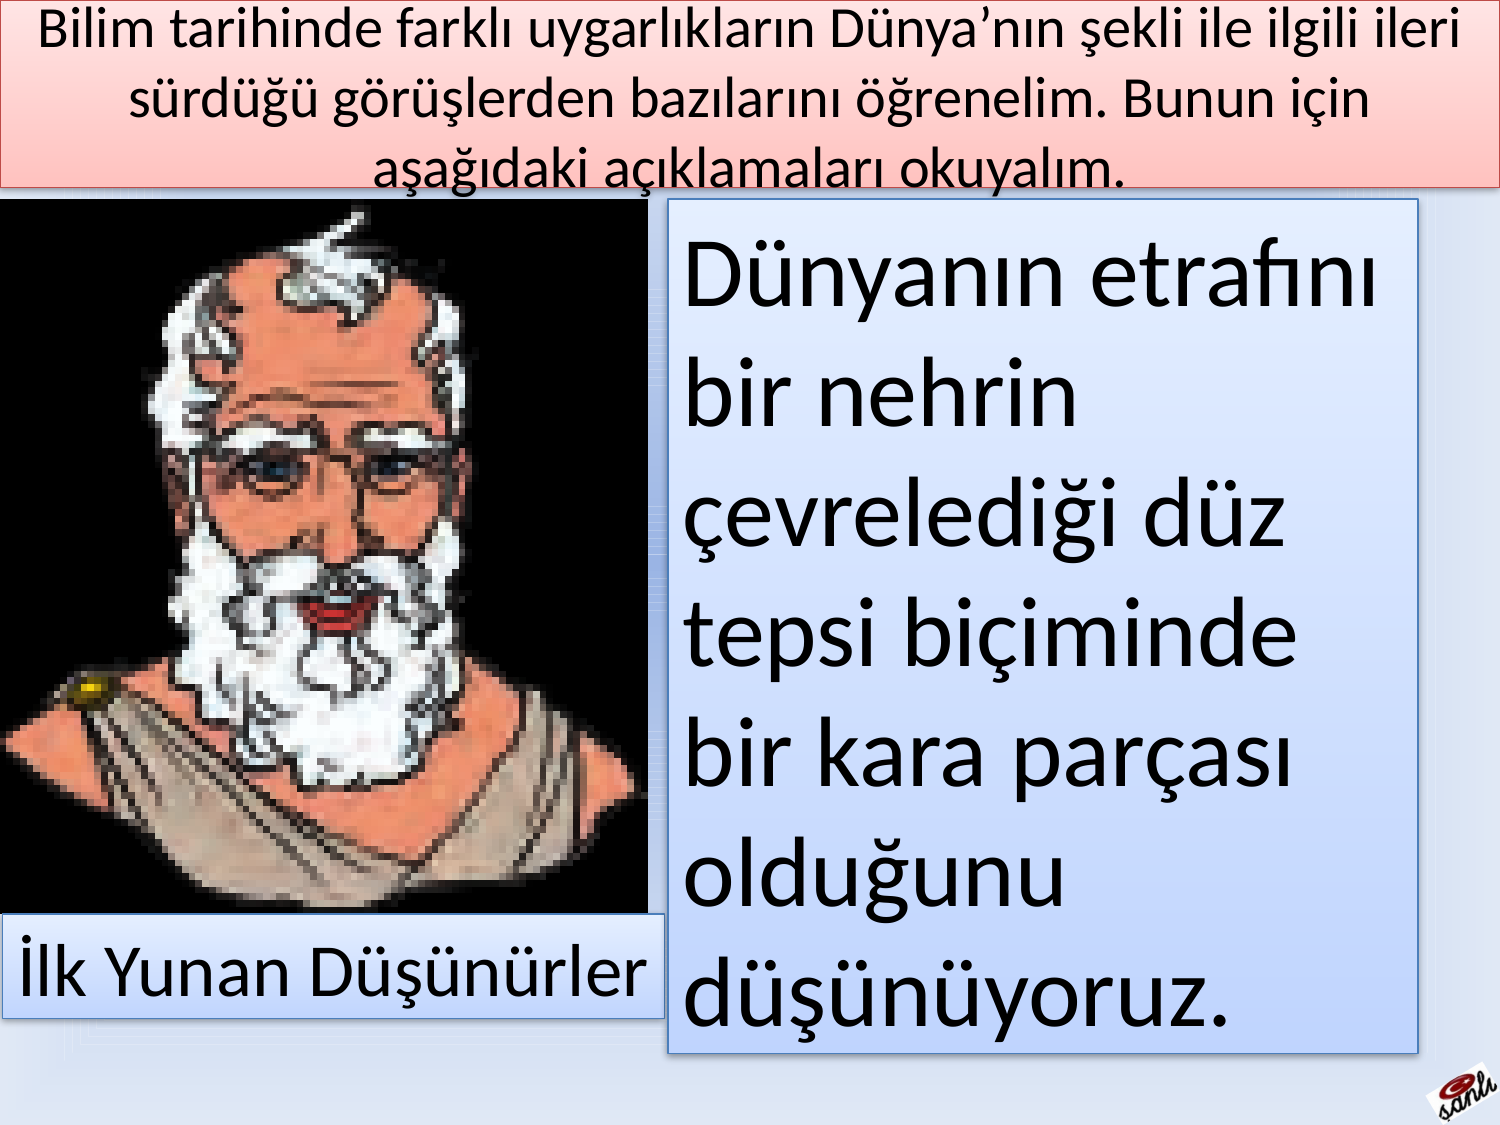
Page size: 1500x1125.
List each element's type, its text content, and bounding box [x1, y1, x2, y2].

title Bilim tarihinde farklı uygarlıkların Dünya’nın şekli ile ilgili ileri sürdüğü görüşlerden bazılarını öğrenelim. Bunun için aşağıdaki açıklamaları okuyalım. [0, 0, 1500, 188]
picture [0, 198, 648, 915]
text_box Dünyanın etrafını bir nehrin çevrelediği düz tepsi biçiminde bir kara parçası olduğunu düşünüyoruz. [667, 198, 1419, 1054]
text_box İlk Yunan Düşünürler [2, 913, 662, 1019]
picture [1426, 1062, 1499, 1124]
